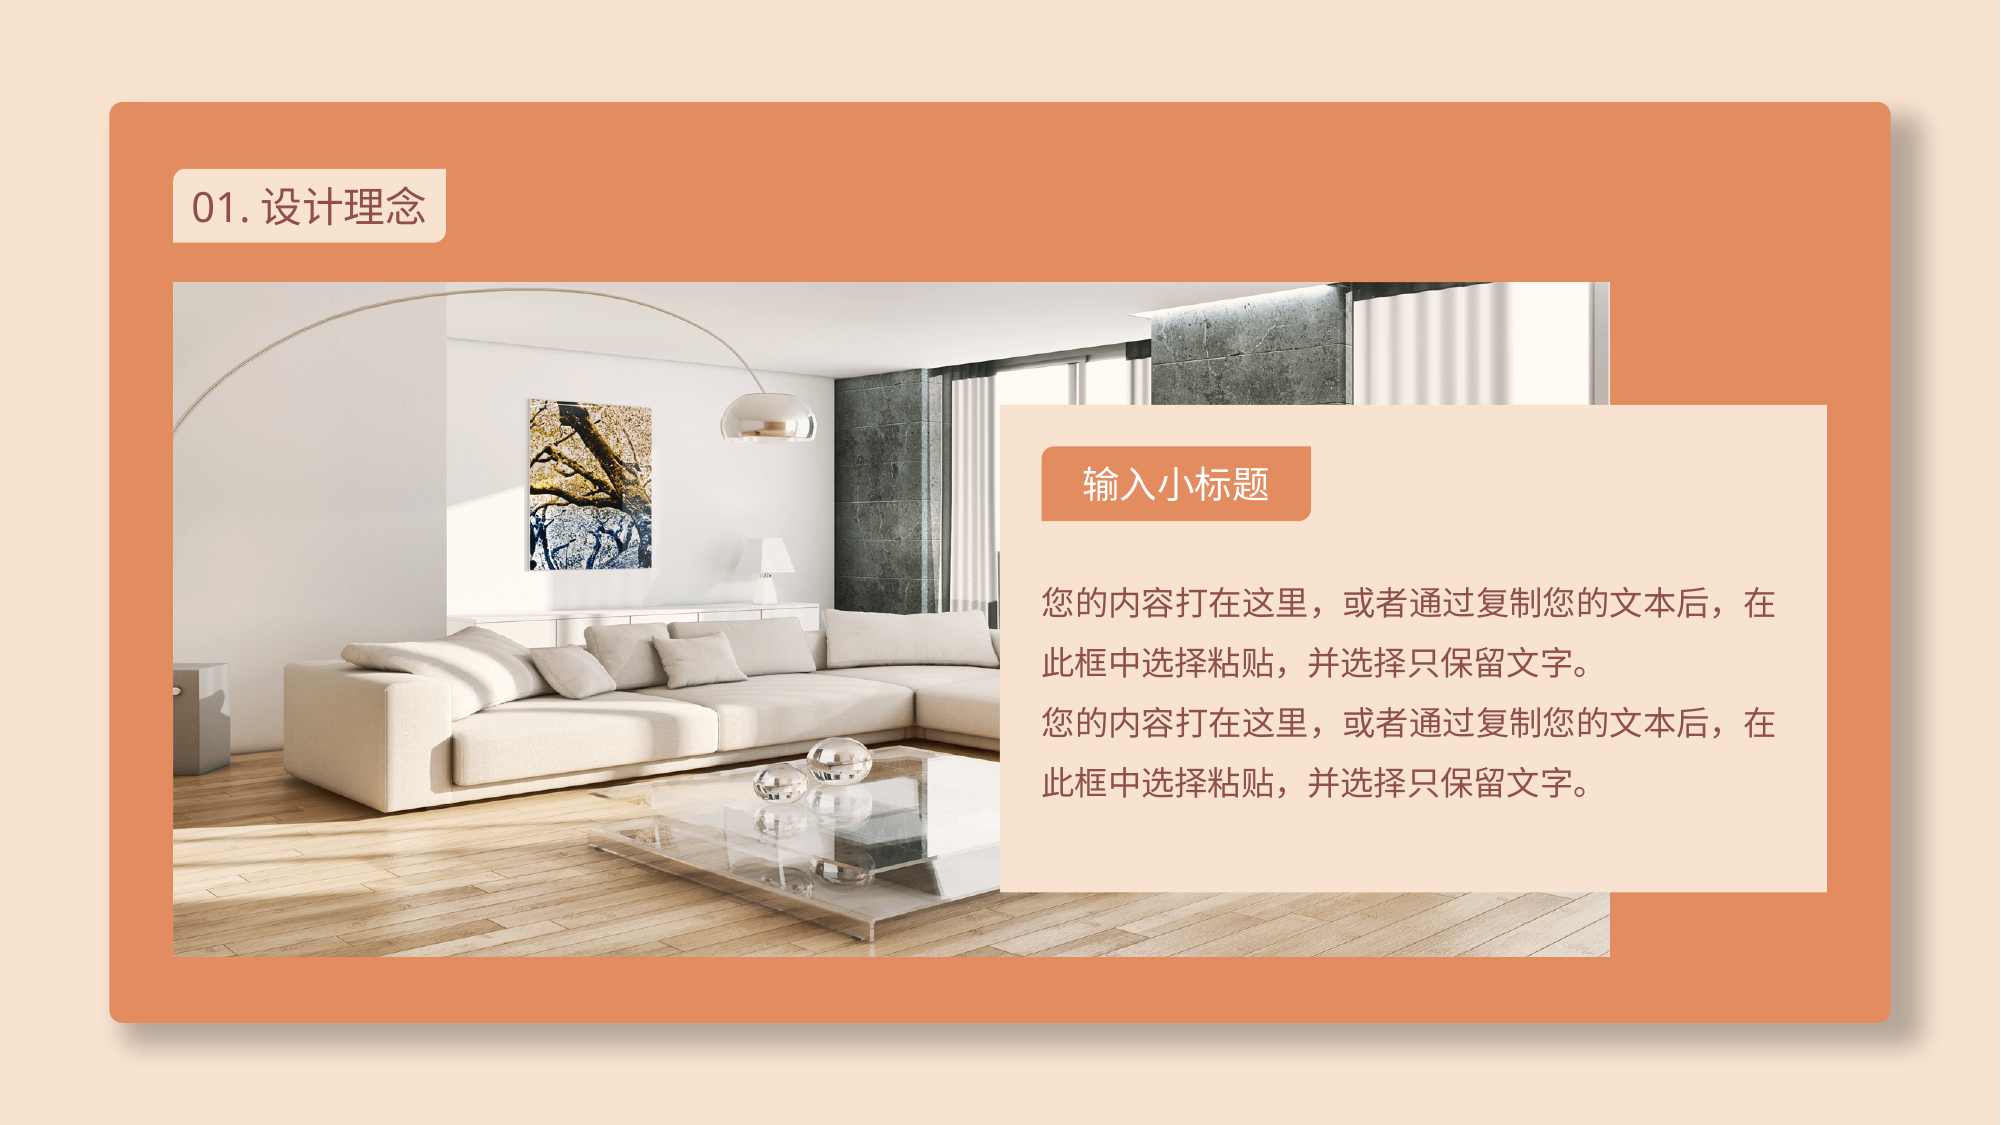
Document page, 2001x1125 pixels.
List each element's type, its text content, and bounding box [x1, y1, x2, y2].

list 01.设计理念 [173, 168, 446, 243]
text_box 您的内容打在这里，或者通过复制您的文本后，在此框中选择粘贴，并选择只保留文字。 您的内容打在这里，或者通过复制您的文本后，在此框中选择粘贴，并选择只保留文字。 [1610, 562, 1778, 802]
picture [173, 282, 1610, 957]
text_box [1610, 404, 1828, 893]
